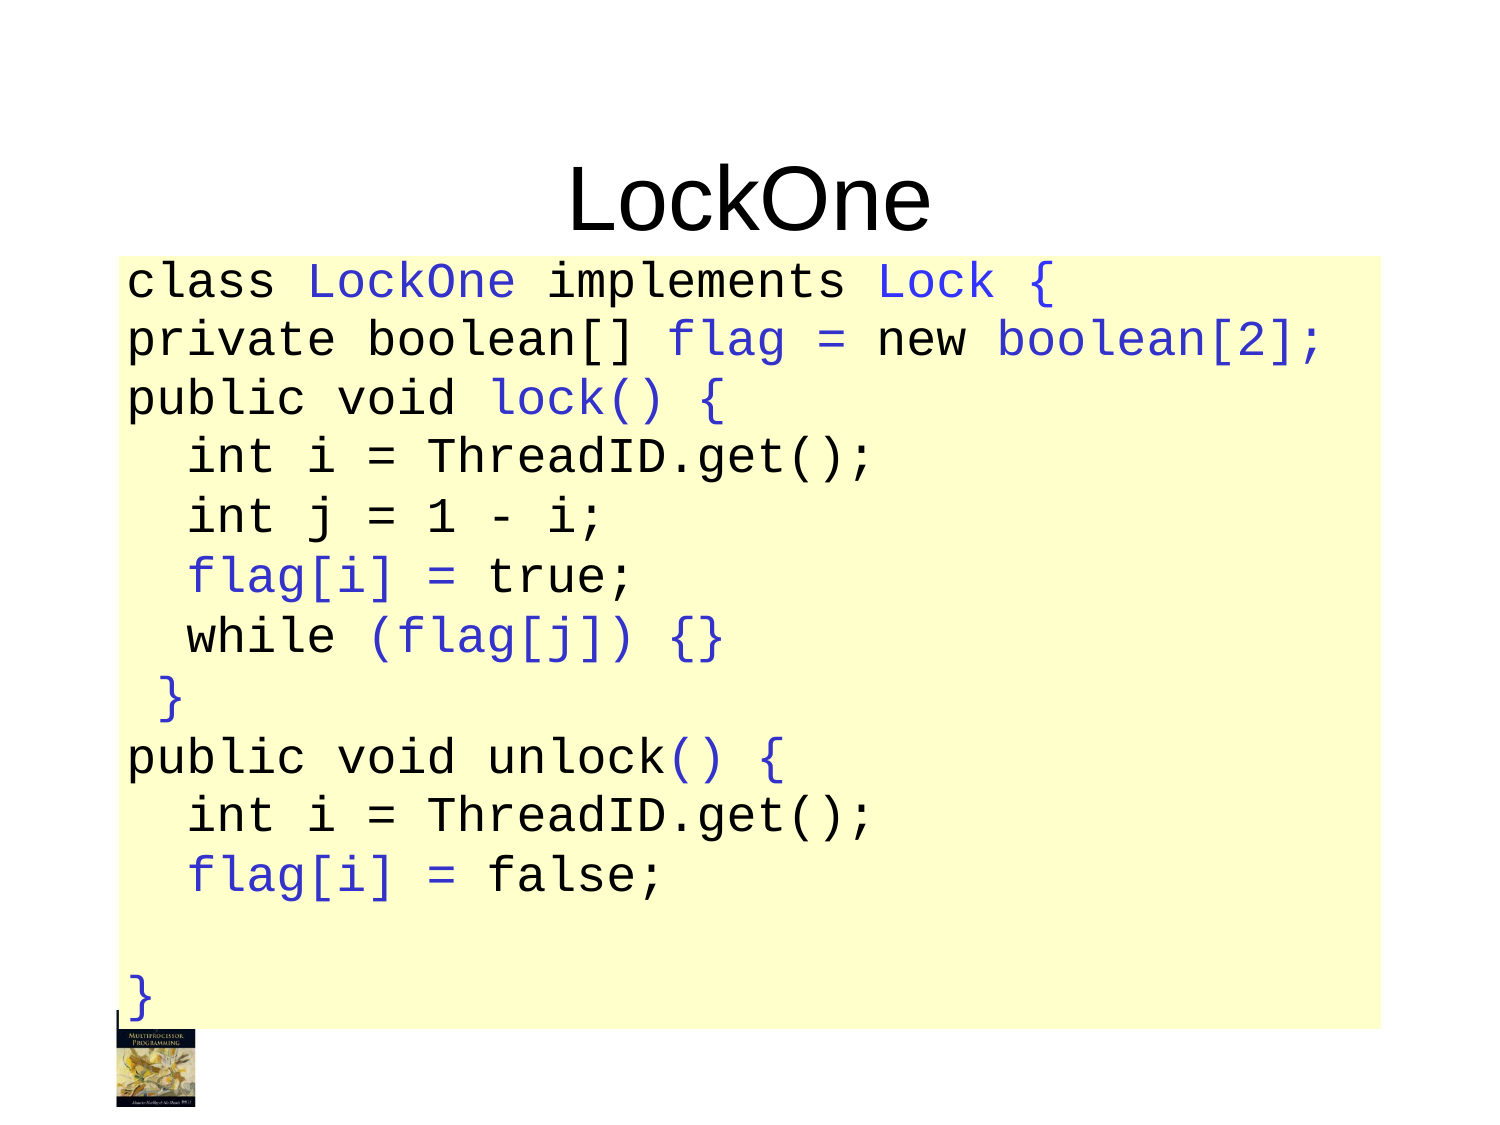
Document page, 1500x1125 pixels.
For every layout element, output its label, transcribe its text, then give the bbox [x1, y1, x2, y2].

picture [107, 1010, 204, 1107]
title LockOne [111, 99, 1388, 288]
text_box class LockOne implements Lock { private boolean[] flag = new boolean[2]; public void lock() { int i = ThreadID.get(); int j = 1 - i; flag[i] = true; while (flag[j]) {} } public void unlock() { int i = ThreadID.get(); flag[i] = false; } [118, 256, 1381, 1029]
